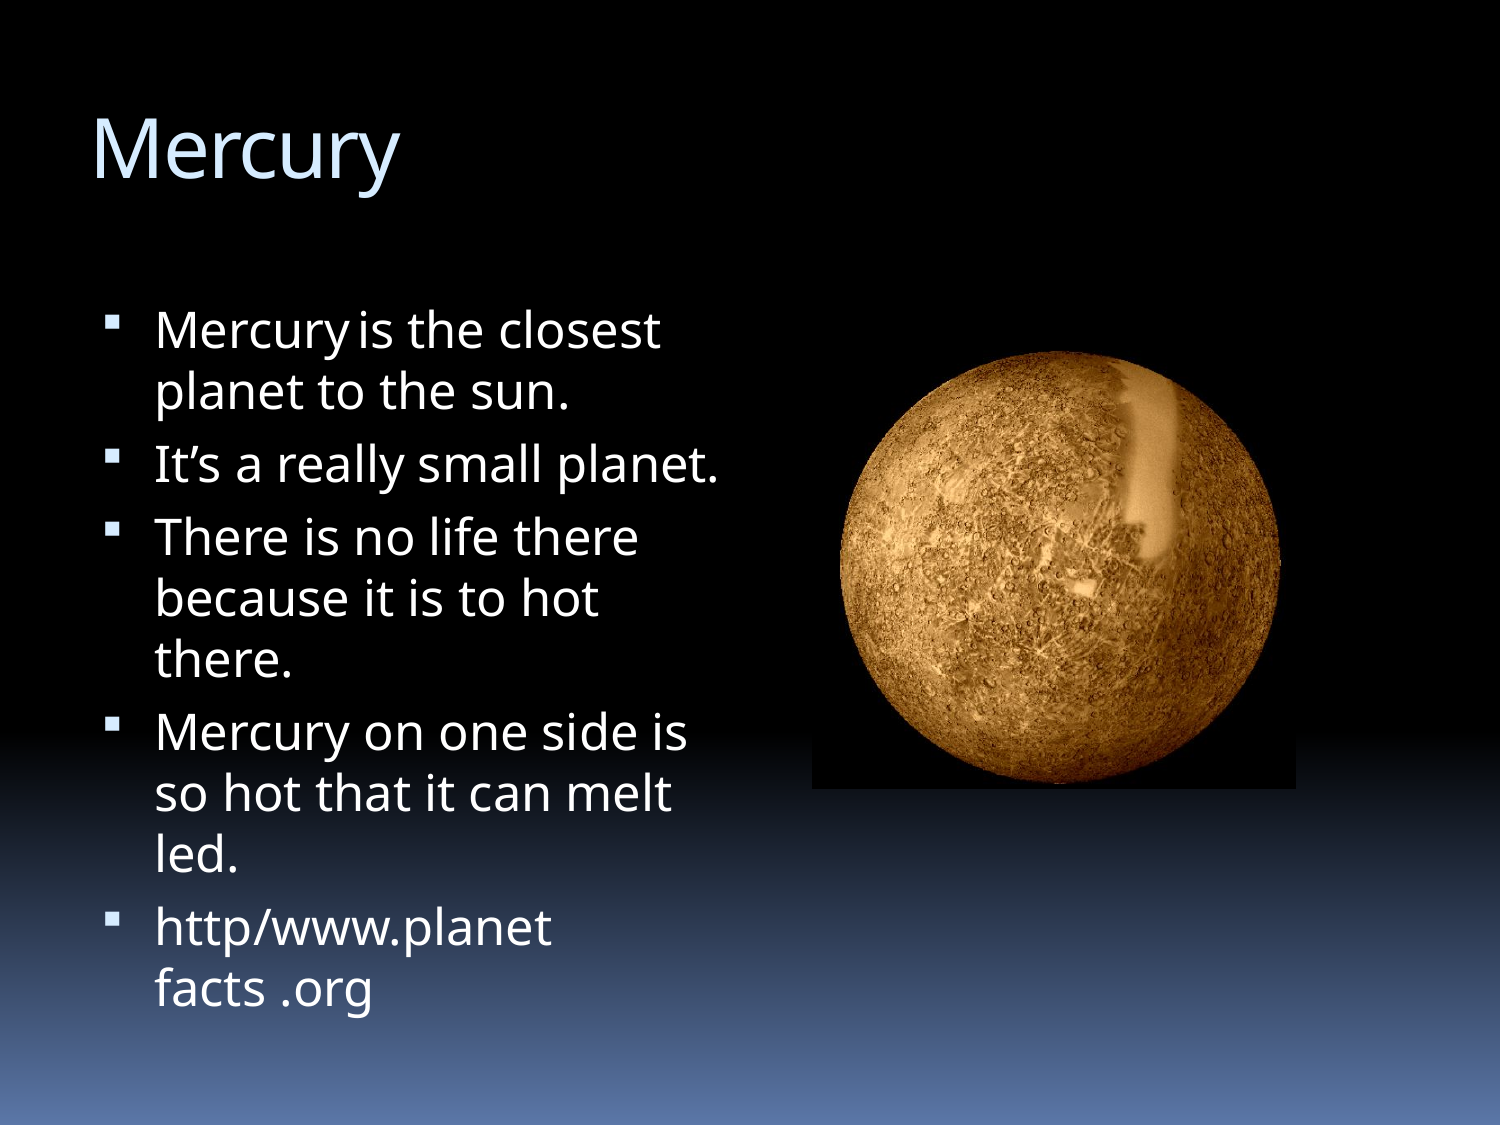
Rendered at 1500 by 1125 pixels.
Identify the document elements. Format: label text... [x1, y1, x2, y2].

picture [811, 336, 1296, 790]
title Mercury [75, 87, 1425, 238]
list Mercury is the closest planet to the sun. It’s a really small planet. There is no life there because it is to hot there. Mercury on one side is so hot that it can melt led. http/www.planet facts .org [76, 290, 739, 1033]
